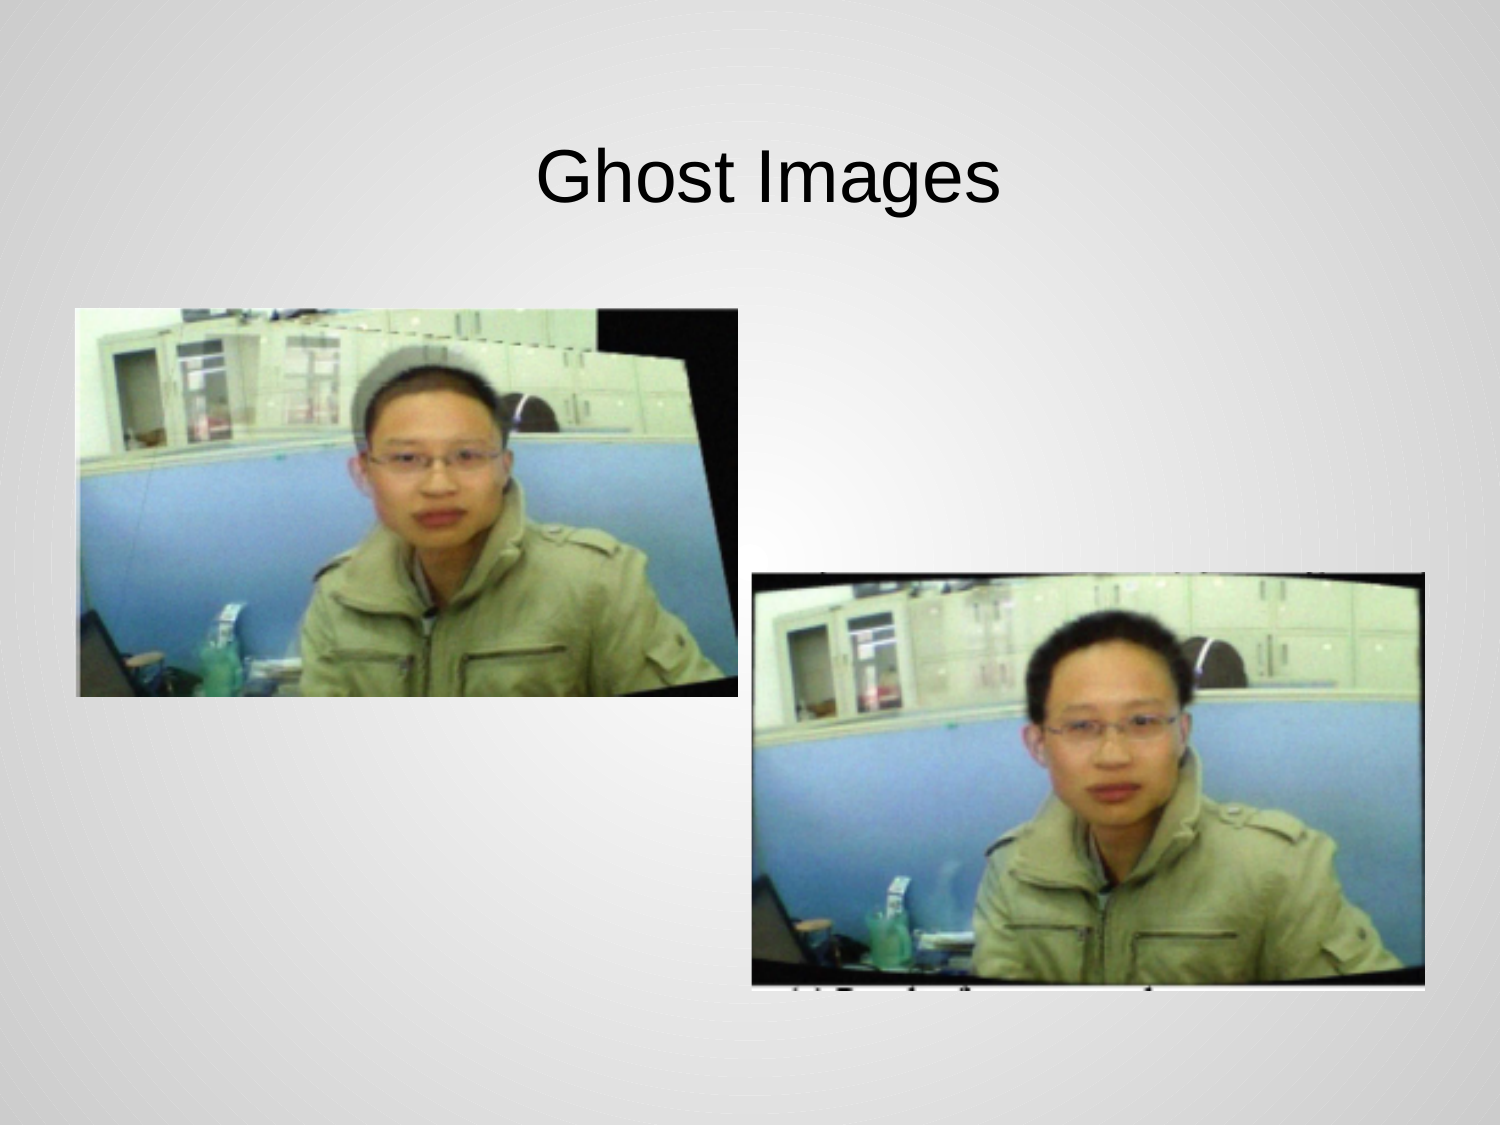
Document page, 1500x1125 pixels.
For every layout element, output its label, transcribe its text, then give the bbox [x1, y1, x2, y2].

title Ghost Images [75, 14, 1425, 233]
text_box [751, 572, 1425, 991]
text_box [74, 308, 738, 697]
